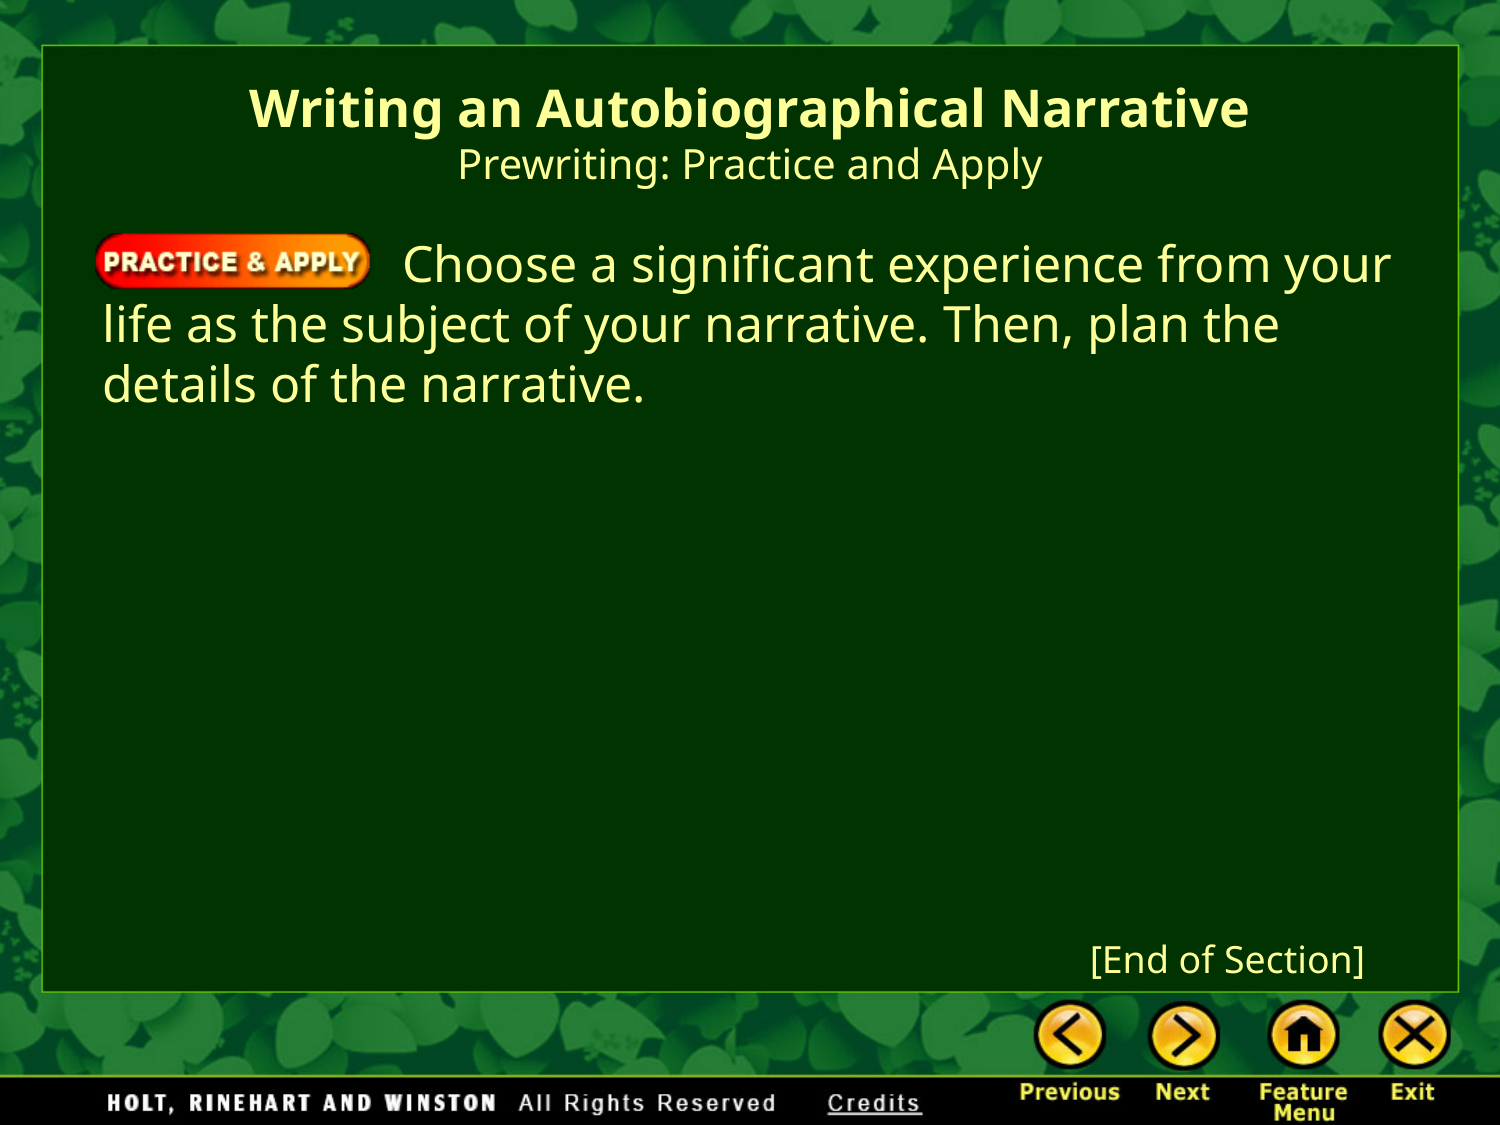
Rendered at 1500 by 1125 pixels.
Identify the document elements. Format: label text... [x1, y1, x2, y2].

text_box [End of Section] [1074, 928, 1413, 989]
title Writing an Autobiographical Narrative Prewriting: Practice and Apply [87, 87, 1413, 176]
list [91, 233, 375, 294]
picture [0, 0, 1500, 1125]
text_box Choose a significant experience from your life as the subject of your narrative. Then, plan the details of the narrative. [87, 224, 1413, 420]
